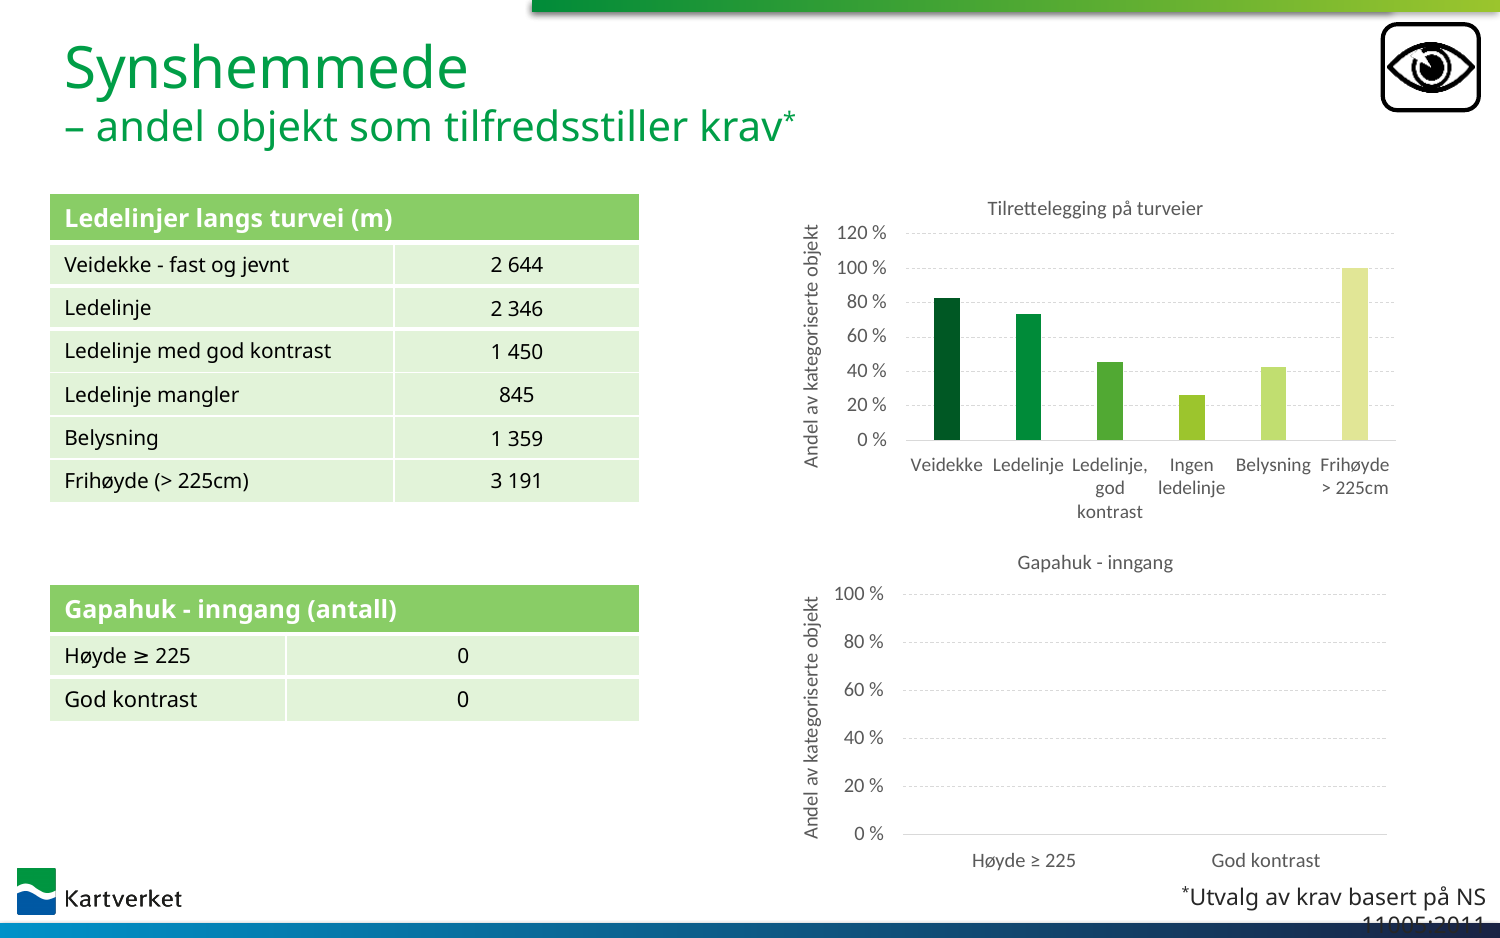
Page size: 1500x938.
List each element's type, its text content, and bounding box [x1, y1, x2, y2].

text_box *Utvalg av krav basert på NS 11005:2011 [1068, 873, 1500, 938]
table_header Gapahuk - inngang (antall) [50, 585, 639, 632]
table_cell 3 191 [395, 460, 639, 502]
table_cell Høyde ≥ 225 [50, 636, 285, 675]
table_cell Ledelinje med god kontrast [50, 331, 393, 372]
table_cell 0 [287, 679, 639, 721]
picture [791, 187, 1400, 526]
table_cell 0 [287, 636, 639, 675]
table_cell 2 346 [395, 288, 639, 327]
table_cell God kontrast [50, 679, 285, 721]
table_cell Belysning [50, 417, 393, 458]
table_cell 845 [395, 373, 639, 415]
table_cell 1 359 [395, 417, 639, 458]
table_cell Ledelinje [50, 288, 393, 327]
table_cell Frihøyde (> 225cm) [50, 460, 393, 502]
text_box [1382, 24, 1480, 111]
table_cell Ledelinje mangler [50, 373, 393, 415]
table_cell Veidekke - fast og jevnt [50, 245, 393, 284]
table_cell 1 450 [395, 331, 639, 372]
table_header Ledelinjer langs turvei (m) [50, 194, 639, 240]
text_box Synshemmede – andel objekt som tilfredsstiller krav* [49, 24, 1431, 158]
table_cell 2 644 [395, 245, 639, 284]
picture [791, 541, 1400, 880]
